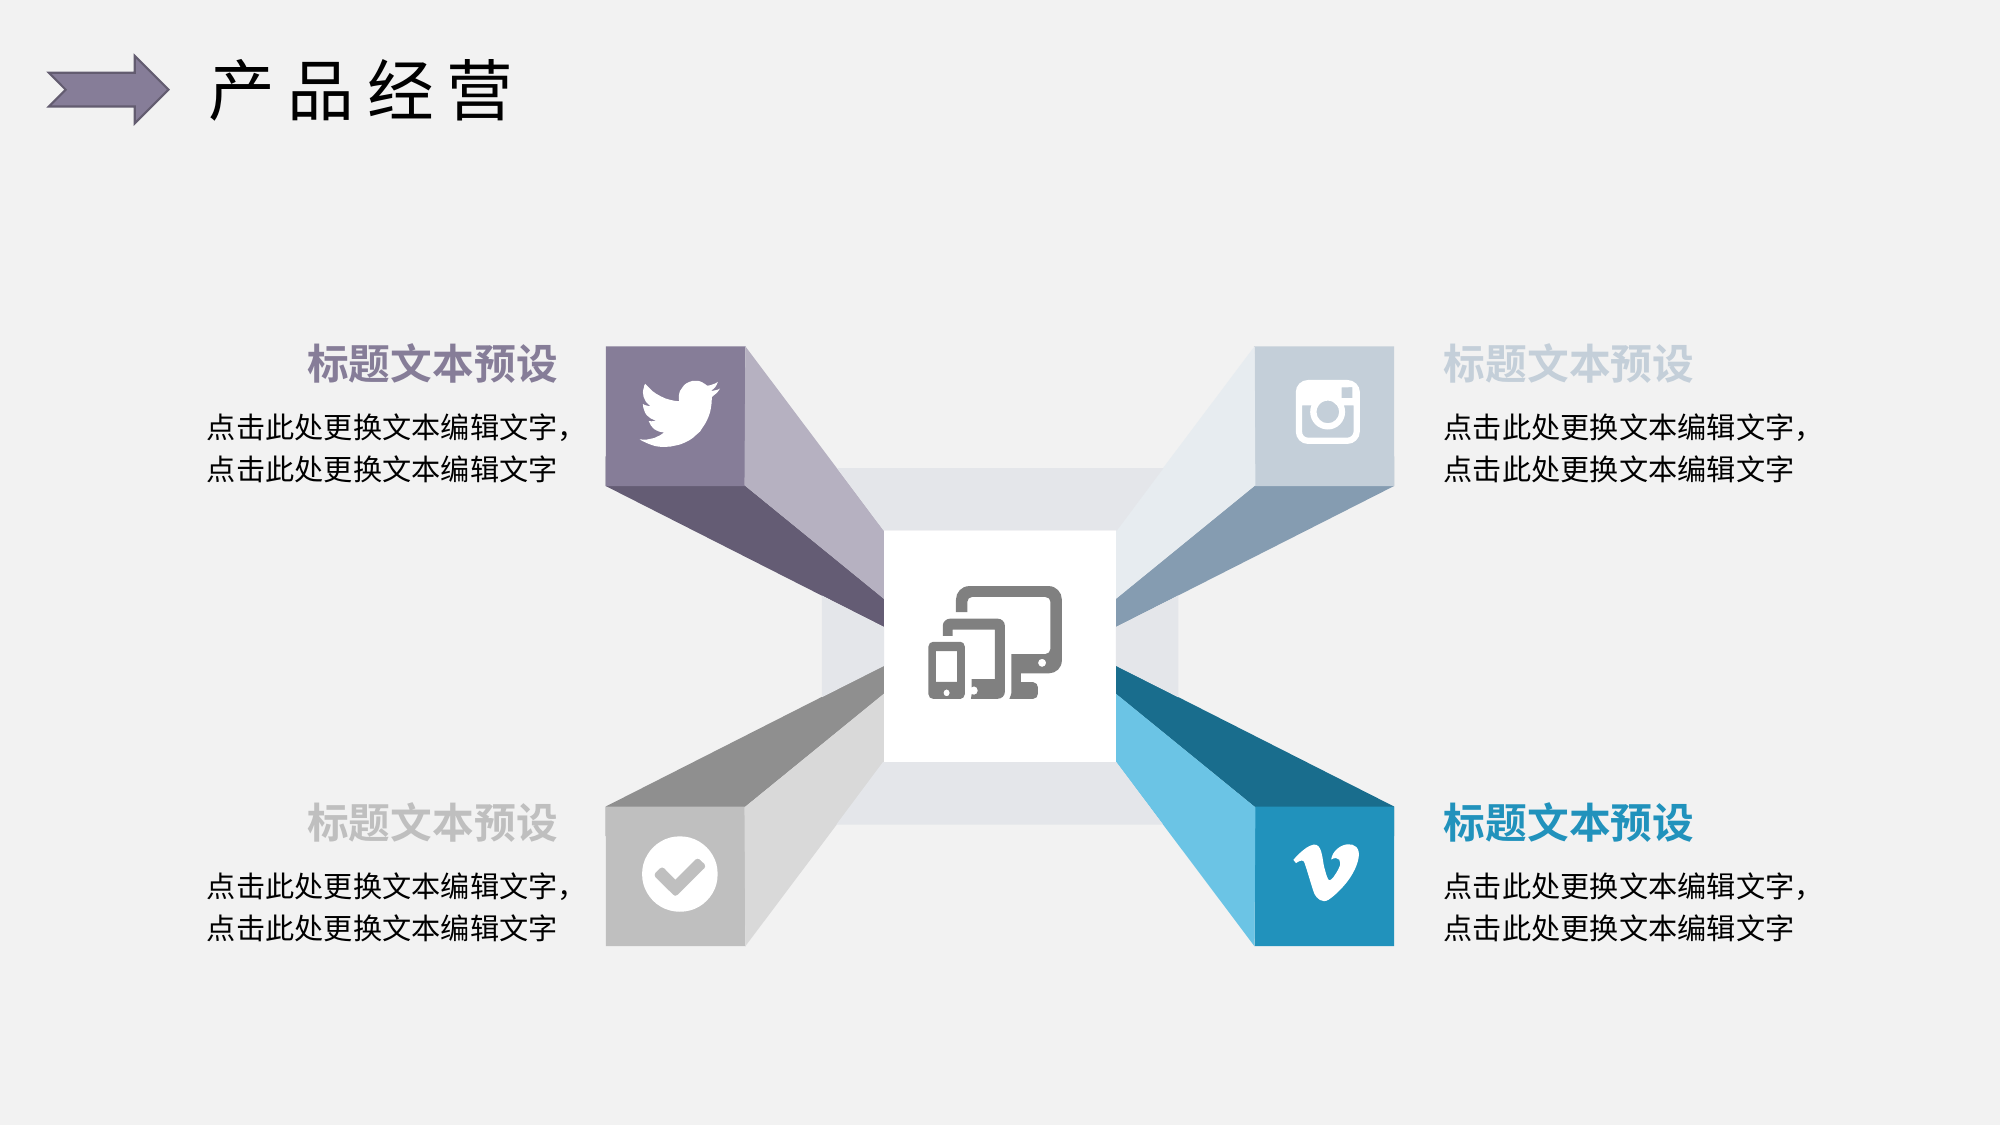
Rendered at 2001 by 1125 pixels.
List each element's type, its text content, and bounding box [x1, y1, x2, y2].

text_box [166, 337, 1835, 953]
text_box [46, 53, 170, 126]
text_box 产品经营 [193, 41, 789, 137]
